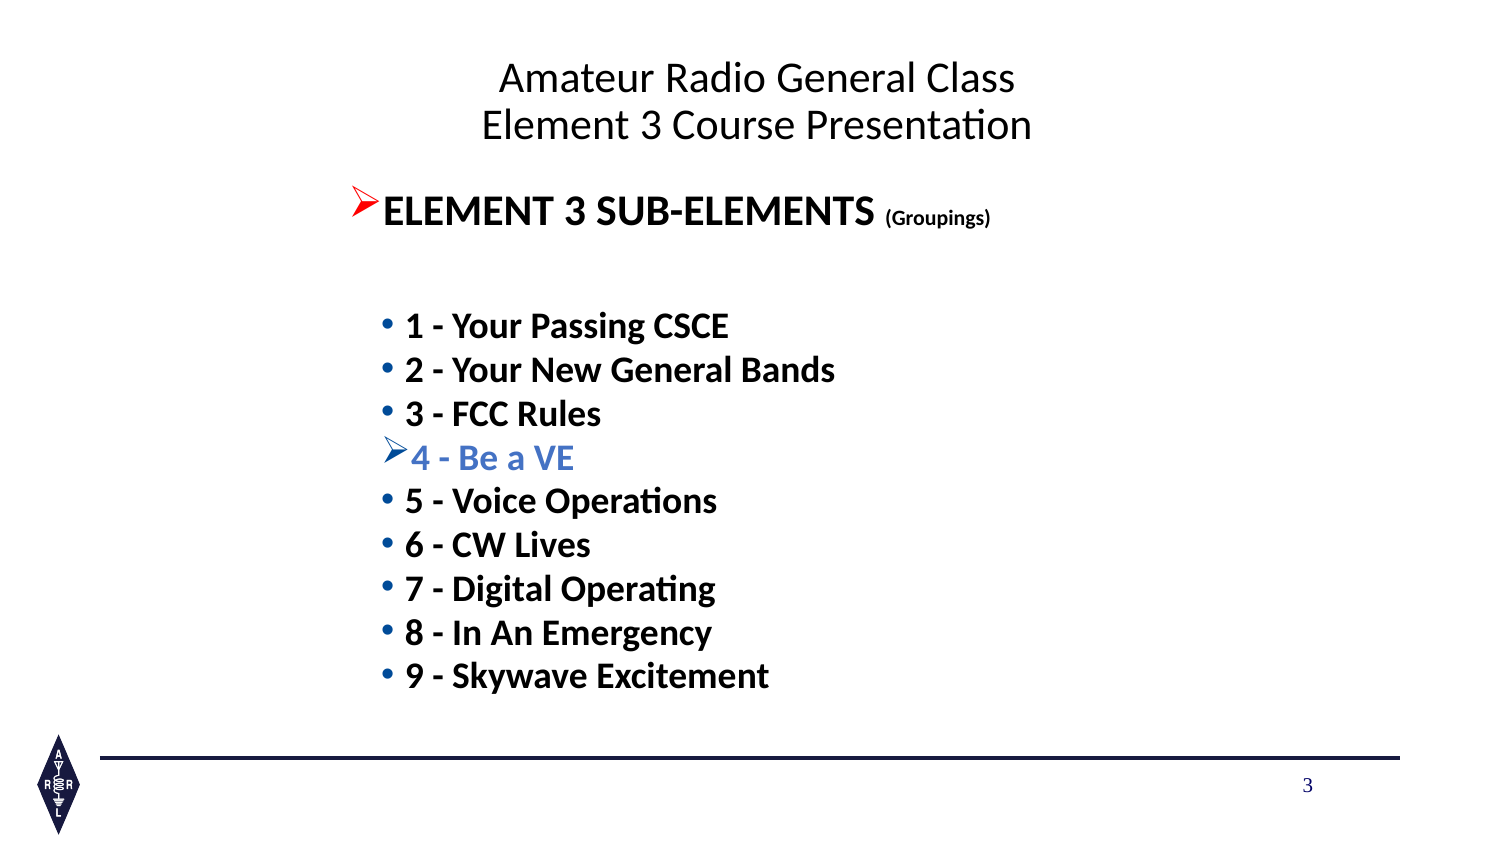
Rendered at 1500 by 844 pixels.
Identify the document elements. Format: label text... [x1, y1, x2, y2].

list ELEMENT 3 SUB-ELEMENTS (Groupings) 1 - Your Passing CSCE 2 - Your New General Bands 3 - FCC Rules 4 - Be a VE 5 - Voice Operations 6 - CW Lives 7 - Digital Operating 8 - In An Emergency 9 - Skywave Excitement [348, 185, 1183, 734]
slide_number 3 [1302, 761, 1400, 807]
title Amateur Radio General Class Element 3 Course Presentation [225, 48, 1289, 156]
picture [37, 734, 80, 835]
